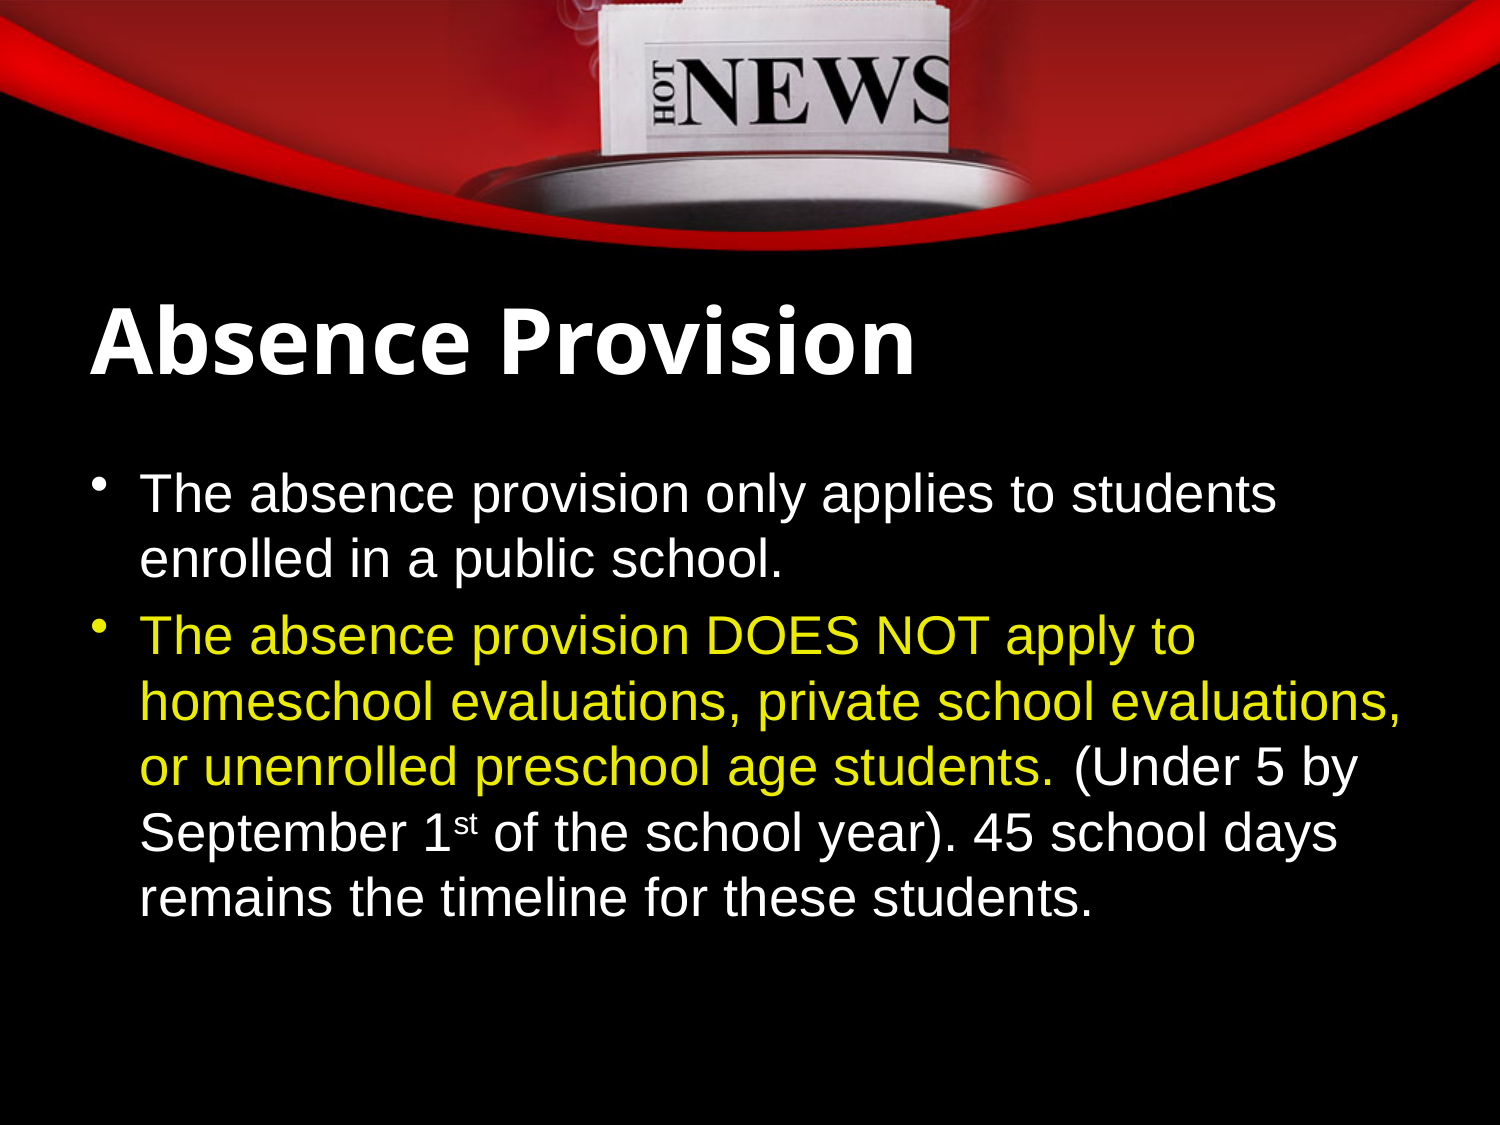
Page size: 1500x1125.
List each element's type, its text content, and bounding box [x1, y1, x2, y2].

picture [0, 0, 1500, 1125]
list The absence provision only applies to students enrolled in a public school. The absence provision DOES NOT apply to homeschool evaluations, private school evaluations, or unenrolled preschool age students. (Under 5 by September 1st of the school year). 45 school days remains the timeline for these students. [74, 449, 1426, 988]
title Absence Provision [74, 262, 1426, 413]
